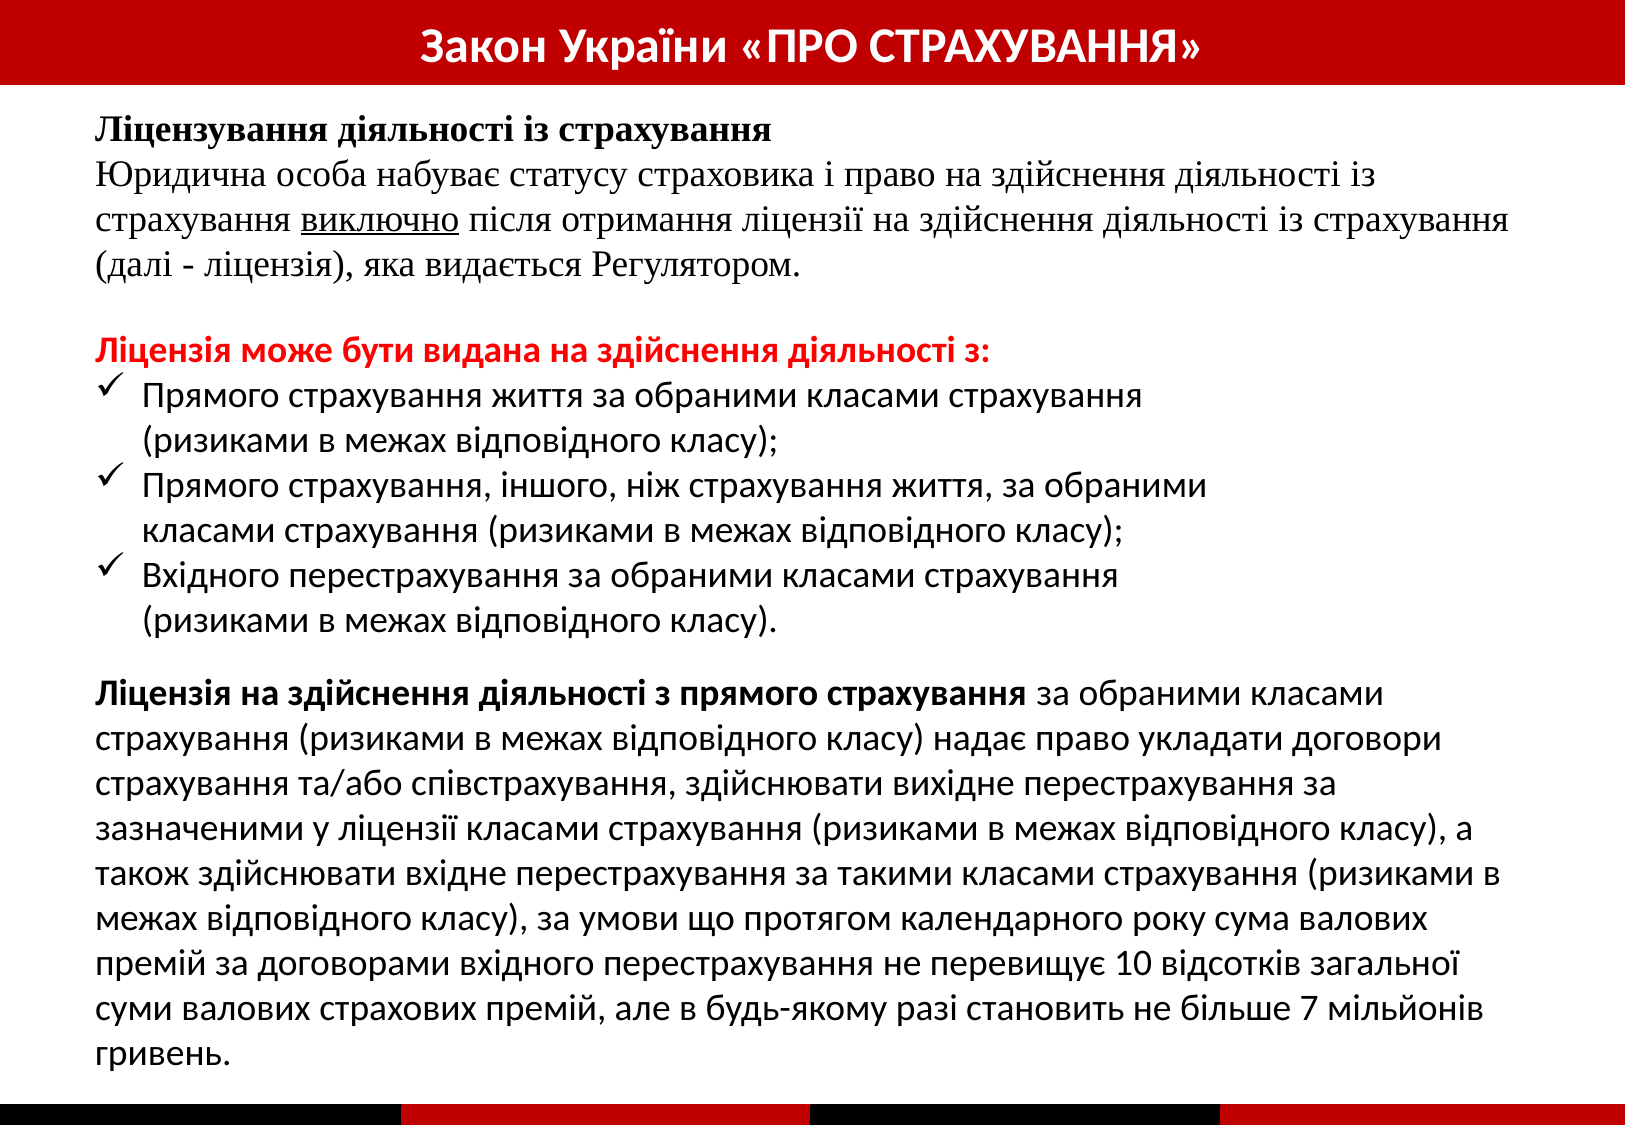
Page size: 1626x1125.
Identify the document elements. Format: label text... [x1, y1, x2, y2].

text_box [810, 1104, 1220, 1125]
text_box [0, 1104, 401, 1125]
text_box [1220, 1104, 1625, 1125]
text_box Закон України «ПРО СТРАХУВАННЯ» [0, 0, 1625, 85]
text_box [401, 1104, 810, 1125]
text_box Ліцензування діяльності із страхування Юридична особа набуває статусу страховика і право на здійснення діяльності із страхування виключно після отримання ліцензії на здійснення діяльності із страхування (далі - ліцензія), яка видається Регулятором. [80, 96, 1545, 336]
text_box Ліцензія на здійснення діяльності з прямого страхування за обраними класами страхування (ризиками в межах відповідного класу) надає право укладати договори страхування та/або співстрахування, здійснювати вихідне перестрахування за зазначеними у ліцензії класами страхування (ризиками в межах відповідного класу), а також здійснювати вхідне перестрахування за такими класами страхування (ризиками в межах відповідного класу), за умови що протягом календарного року сума валових премій за договорами вхідного перестрахування не перевищує 10 відсотків загальної суми валових страхових премій, але в будь-якому разі становить не більше 7 мільйонів гривень. [80, 660, 1522, 1081]
text_box Ліцензія може бути видана на здійснення діяльності з: Прямого страхування життя за обраними класами страхування (ризиками в межах відповідного класу); Прямого страхування, іншого, ніж страхування життя, за обраними класами страхування (ризиками в межах відповідного класу); Вхідного перестрахування за обраними класами страхування (ризиками в межах відповідного класу). [80, 317, 1269, 648]
